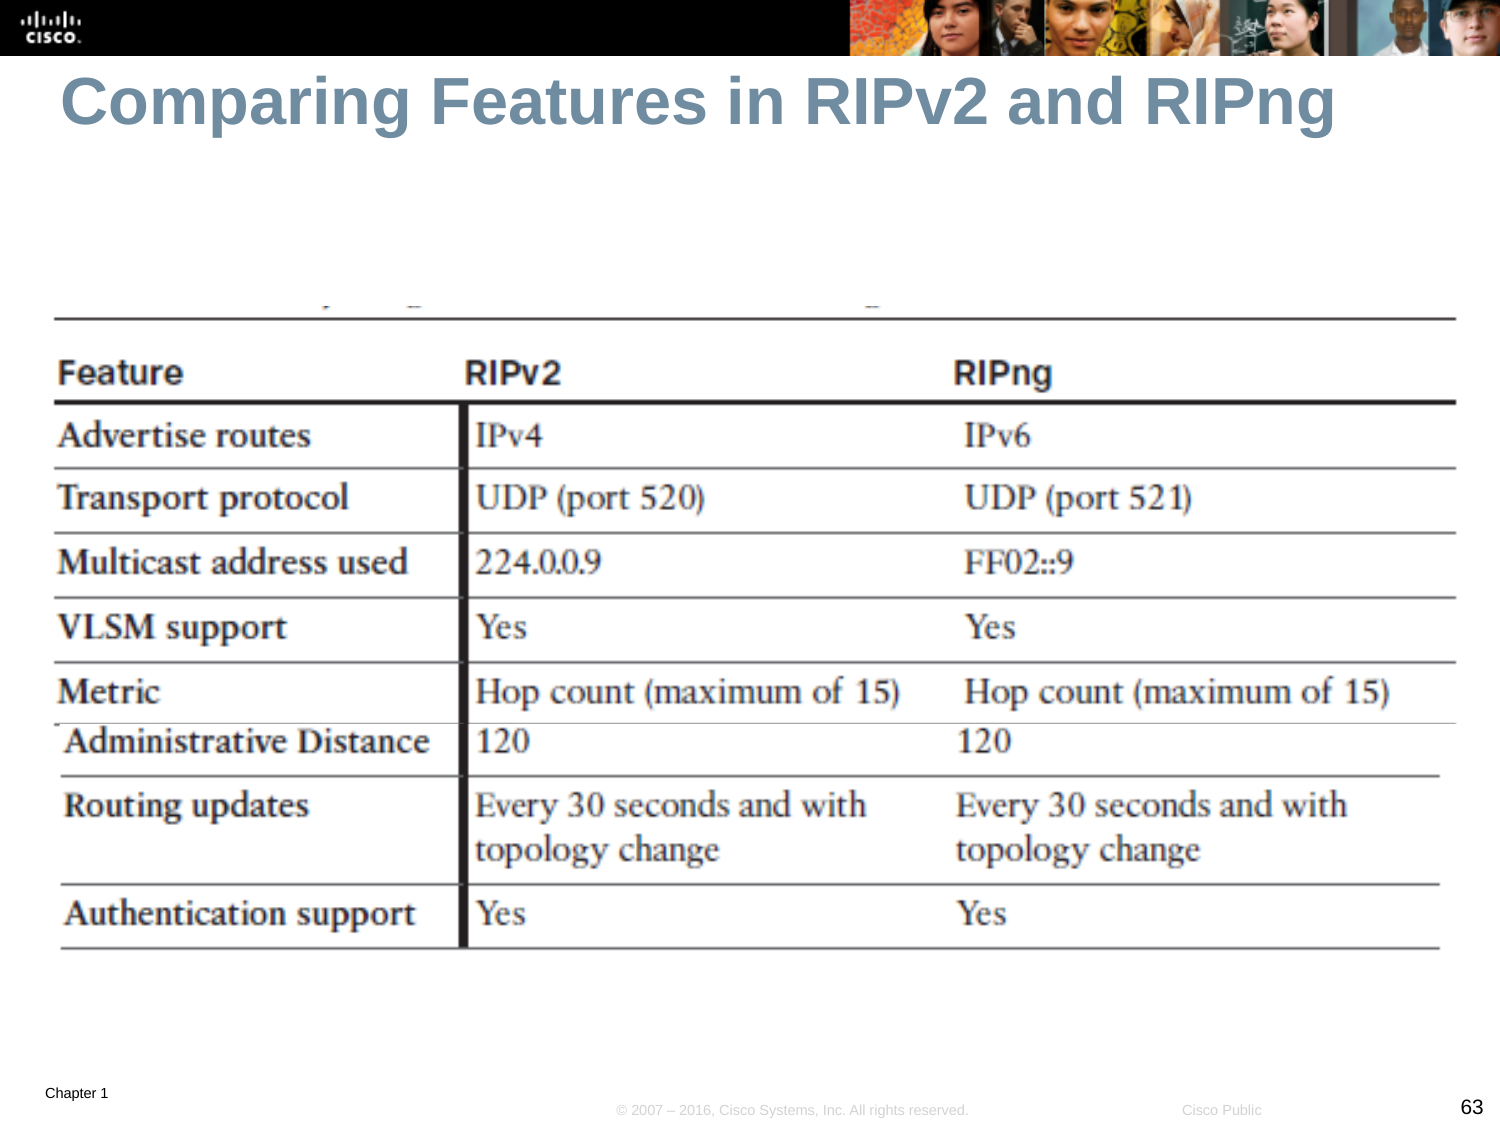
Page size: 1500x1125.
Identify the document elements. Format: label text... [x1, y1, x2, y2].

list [45, 305, 1497, 742]
picture [59, 723, 1458, 1000]
picture [0, 0, 1500, 56]
title Comparing Features in RIPv2 and RIPng [45, 59, 1444, 182]
